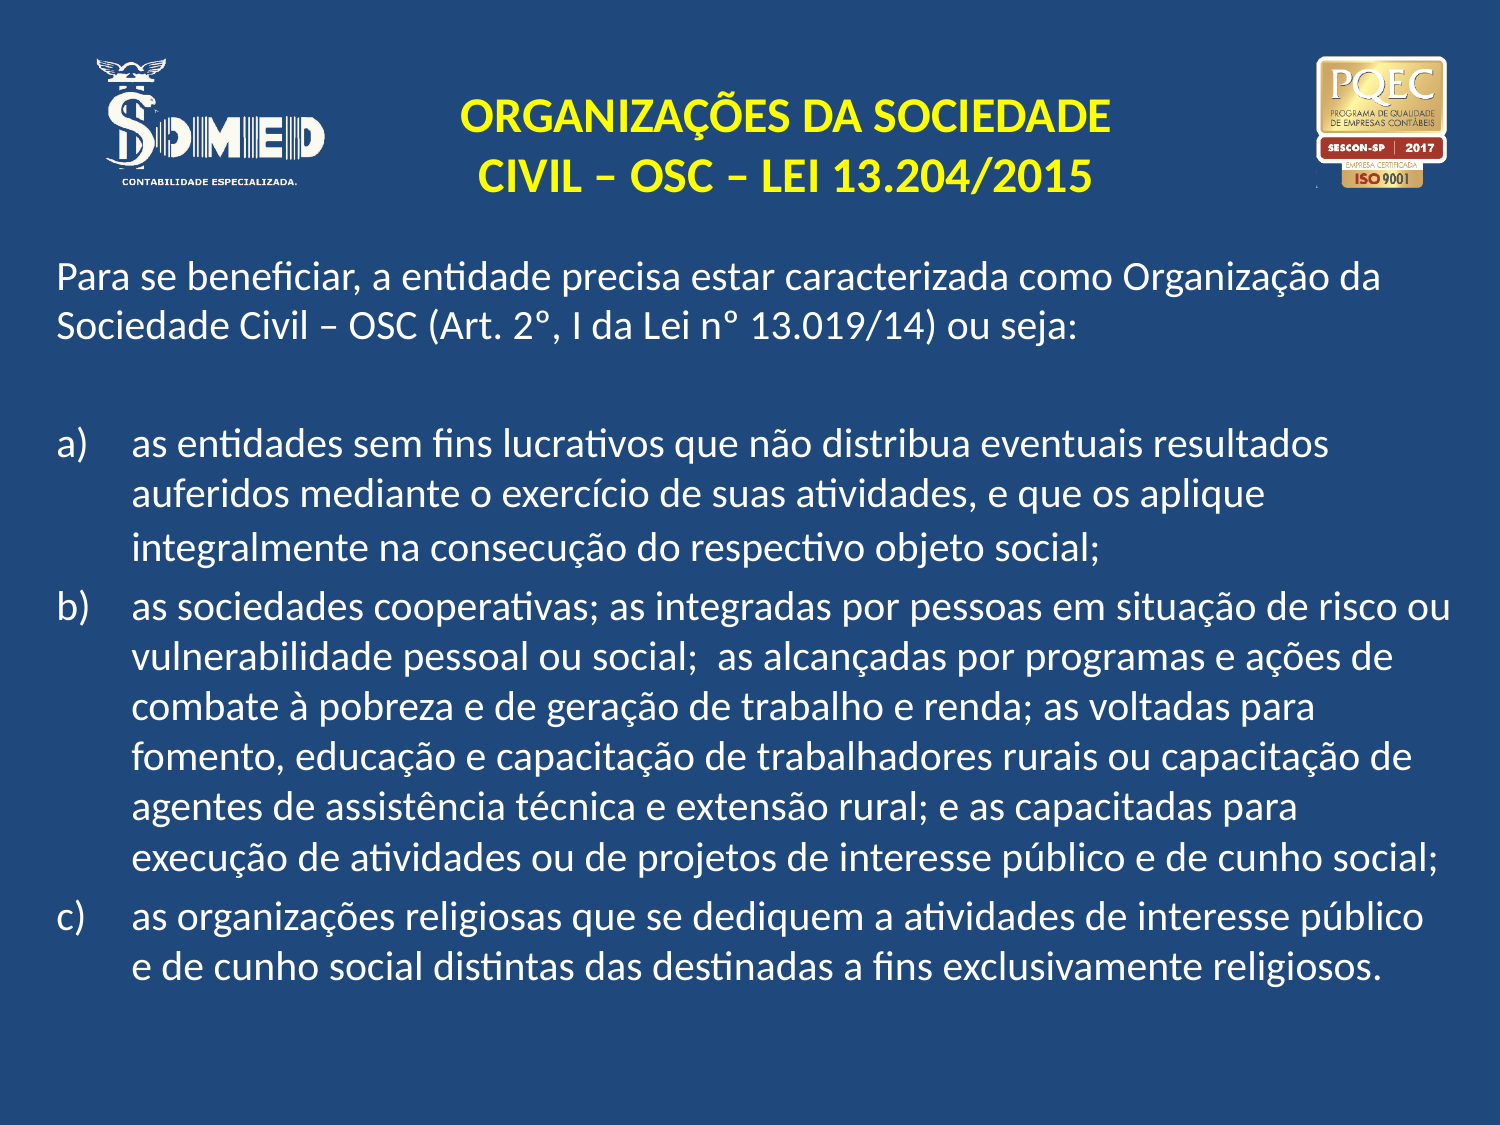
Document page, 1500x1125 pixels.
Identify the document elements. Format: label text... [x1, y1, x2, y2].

title ORGANIZAÇÕES DA SOCIEDADE CIVIL – OSC – LEI 13.204/2015 [117, 53, 1468, 240]
picture [1316, 56, 1448, 188]
list Para se beneficiar, a entidade precisa estar caracterizada como Organização da Sociedade Civil – OSC (Art. 2º, I da Lei nº 13.019/14) ou seja: as entidades sem fins lucrativos que não distribua eventuais resultados auferidos mediante o exercício de suas atividades, e que os aplique integralmente na consecução do respectivo objeto social; as sociedades cooperativas; as integradas por pessoas em situação de risco ou vulnerabilidade pessoal ou social; as alcançadas por programas e ações de combate à pobreza e de geração de trabalho e renda; as voltadas para fomento, educação e capacitação de trabalhadores rurais ou capacitação de agentes de assistência técnica e extensão rural; e as capacitadas para execução de atividades ou de projetos de interesse público e de cunho social; as organizações religiosas que se dediquem a atividades de interesse público e de cunho social distintas das destinadas a fins exclusivamente religiosos. [41, 240, 1468, 1106]
picture [88, 52, 337, 209]
